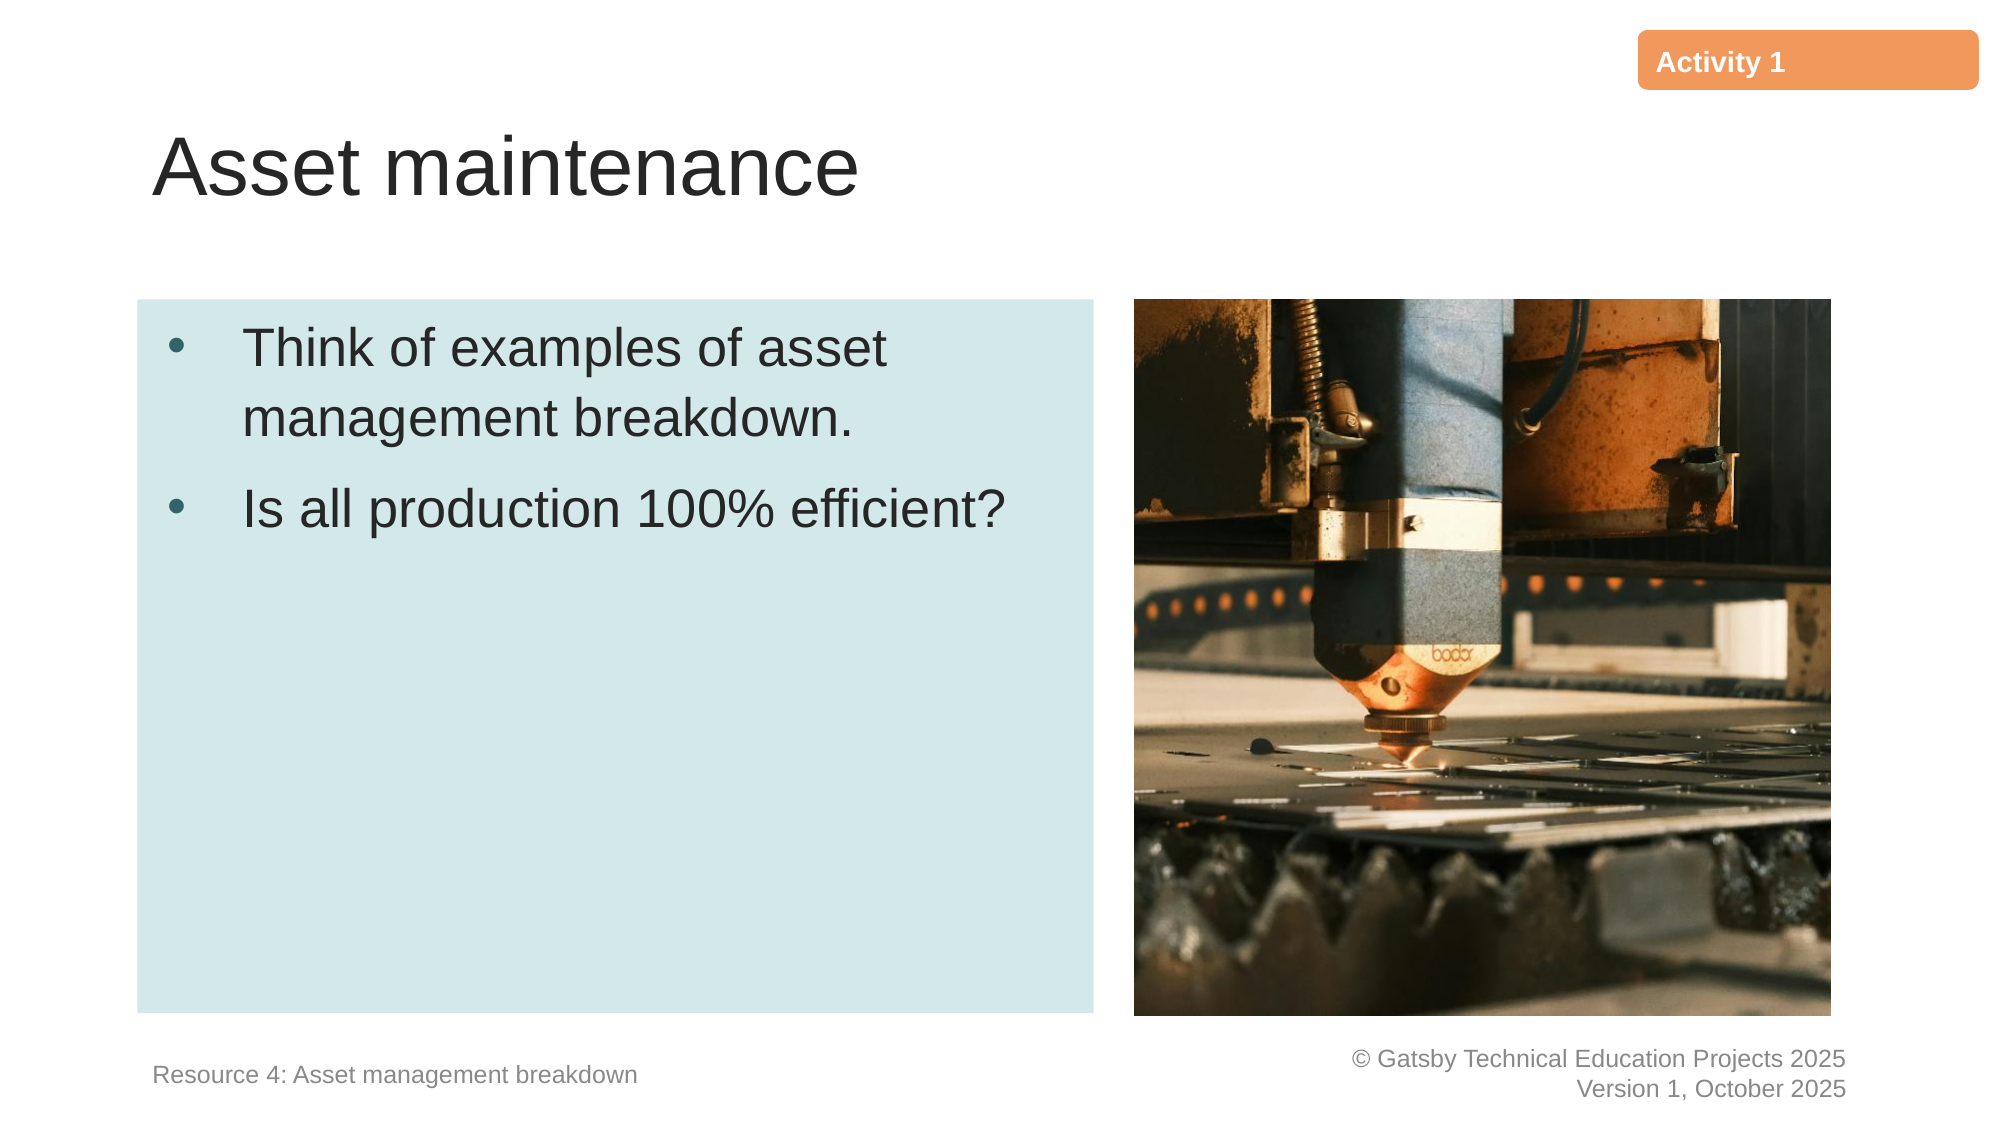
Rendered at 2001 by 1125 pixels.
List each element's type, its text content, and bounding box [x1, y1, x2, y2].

title Asset maintenance [137, 59, 1863, 278]
text_box Activity 1 [1637, 29, 1979, 90]
picture [1134, 299, 1831, 1016]
list Think of examples of asset management breakdown. Is all production 100% efficient? [137, 299, 1094, 1014]
list Resource 4: Asset management breakdown [137, 1042, 829, 1103]
